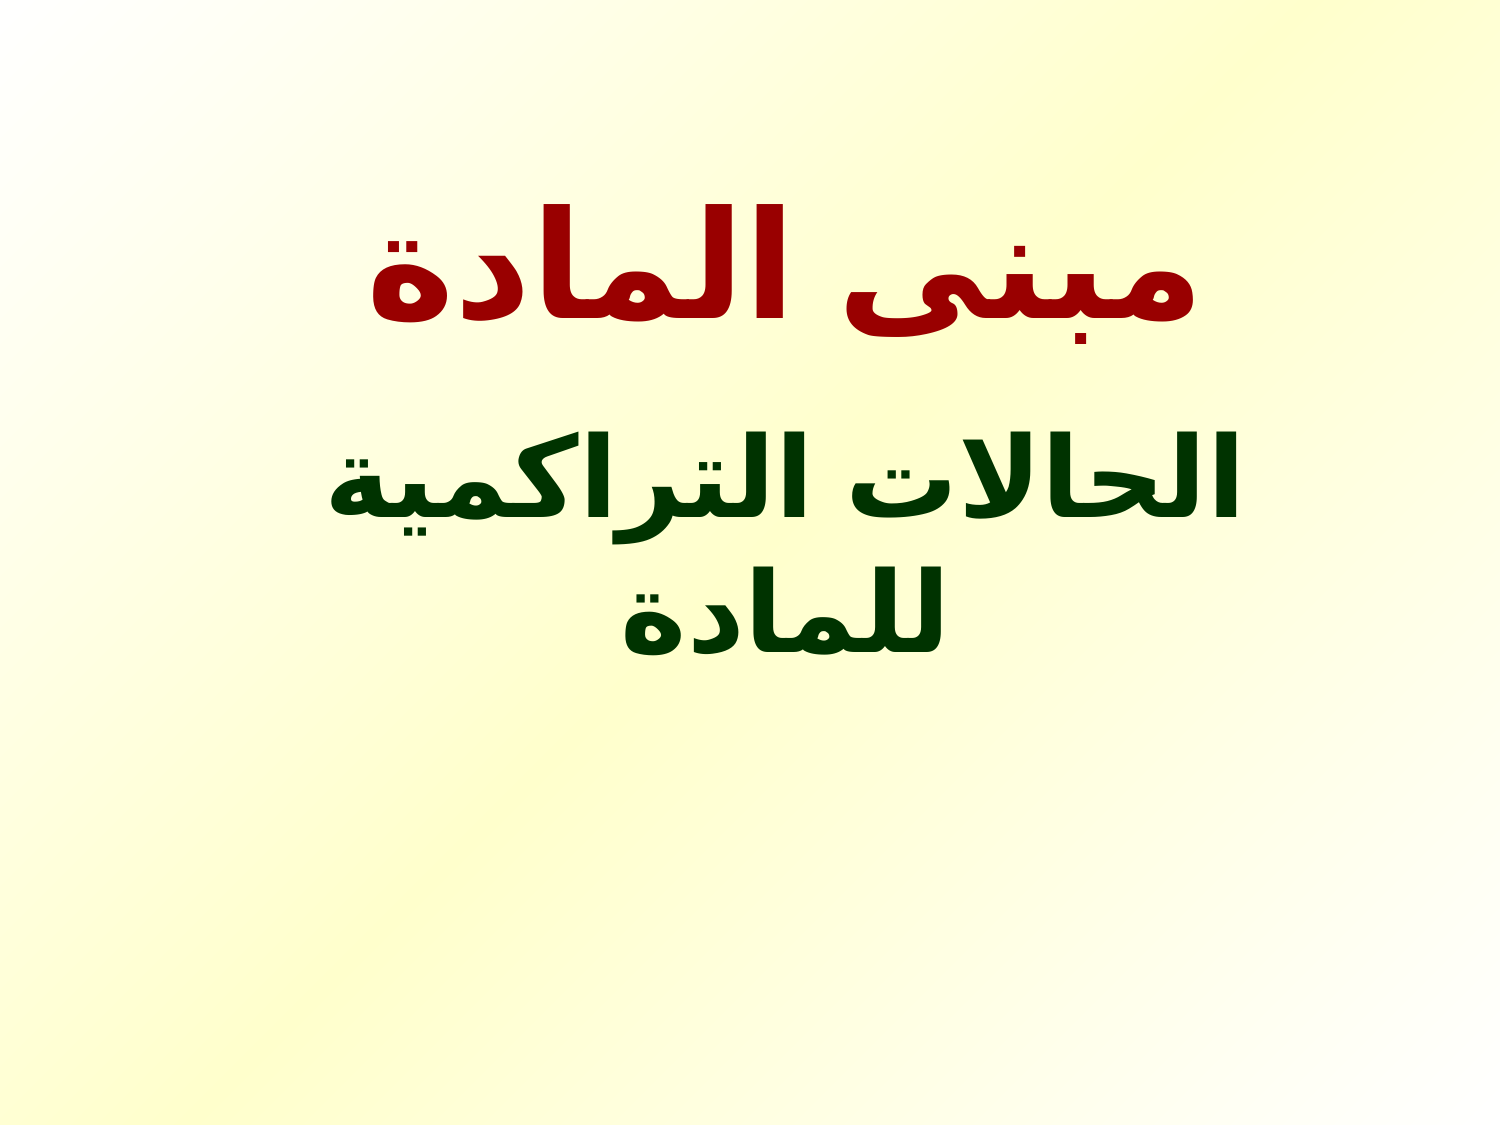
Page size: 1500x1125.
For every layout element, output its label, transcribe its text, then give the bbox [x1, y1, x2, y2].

text_box مبنى المادة الحالات التراكمية للمادة [230, 160, 1341, 682]
